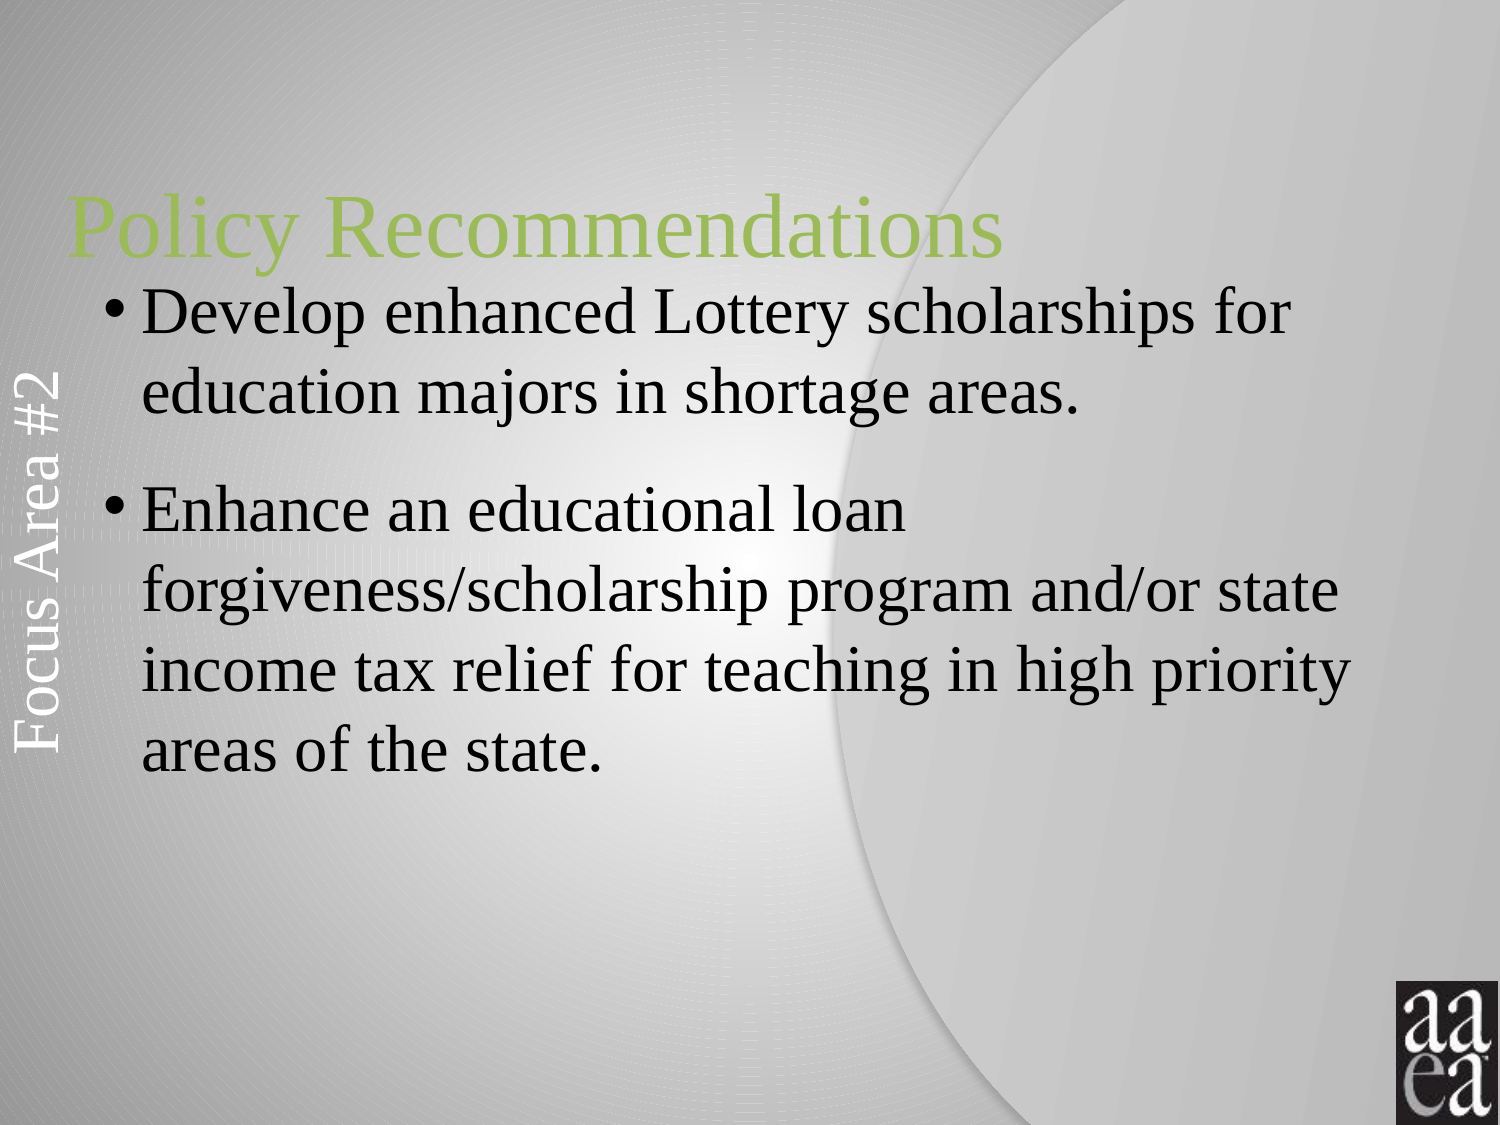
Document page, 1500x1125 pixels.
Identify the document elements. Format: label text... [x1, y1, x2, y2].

text_box Focus Area #2 [0, 140, 77, 985]
list Develop enhanced Lottery scholarships for education majors in shortage areas. Enhance an educational loan forgiveness/scholarship program and/or state income tax relief for teaching in high priority areas of the state. [51, 252, 1449, 1000]
picture [1396, 981, 1498, 1125]
title Policy Recommendations [77, 150, 1449, 245]
